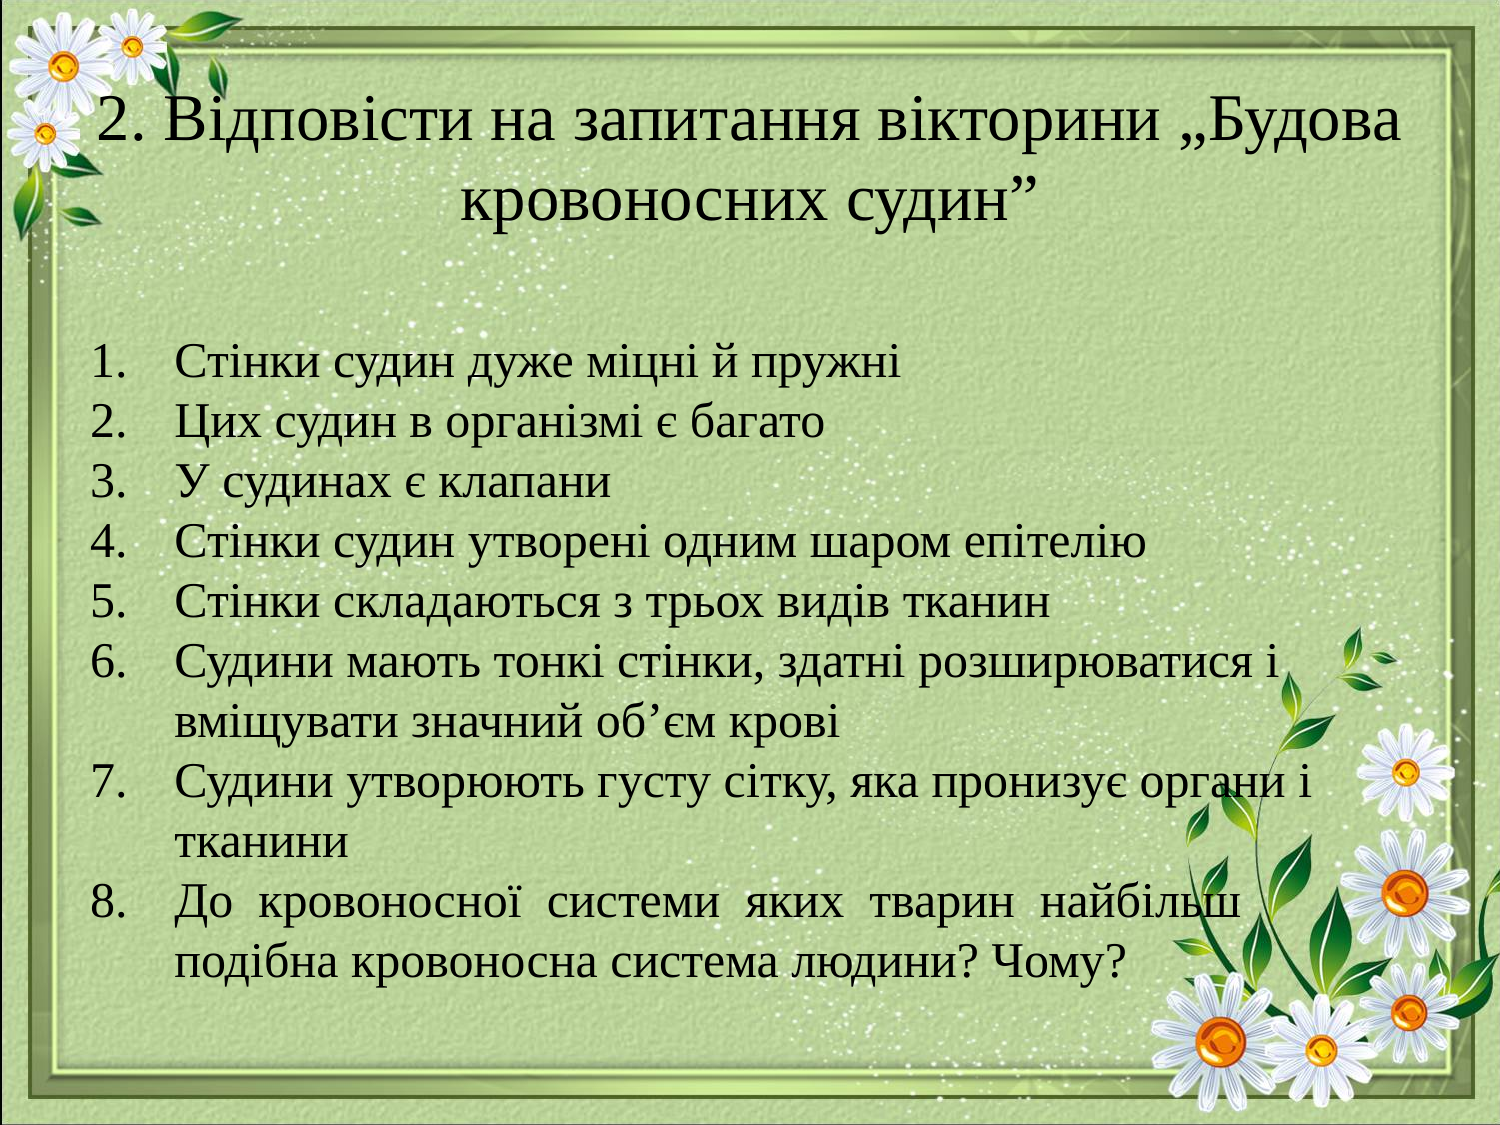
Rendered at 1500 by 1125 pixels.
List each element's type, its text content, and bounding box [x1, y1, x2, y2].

list 2. Відповісти на запитання вікторини „Будова кровоносних судин” Стінки судин дуже міцні й пружні Цих судин в організмі є багато У судинах є клапани Стінки судин утворені одним шаром епітелію Стінки складаються з трьох видів тканин Судини мають тонкі стінки, здатні розширюватися і вміщувати значний об’єм крові Судини утворюють густу сітку, яка пронизує органи і тканини До кровоносної системи яких тварин найбільш подібна кровоносна система людини? Чому? [75, 66, 1425, 1005]
picture [0, 0, 1500, 1125]
